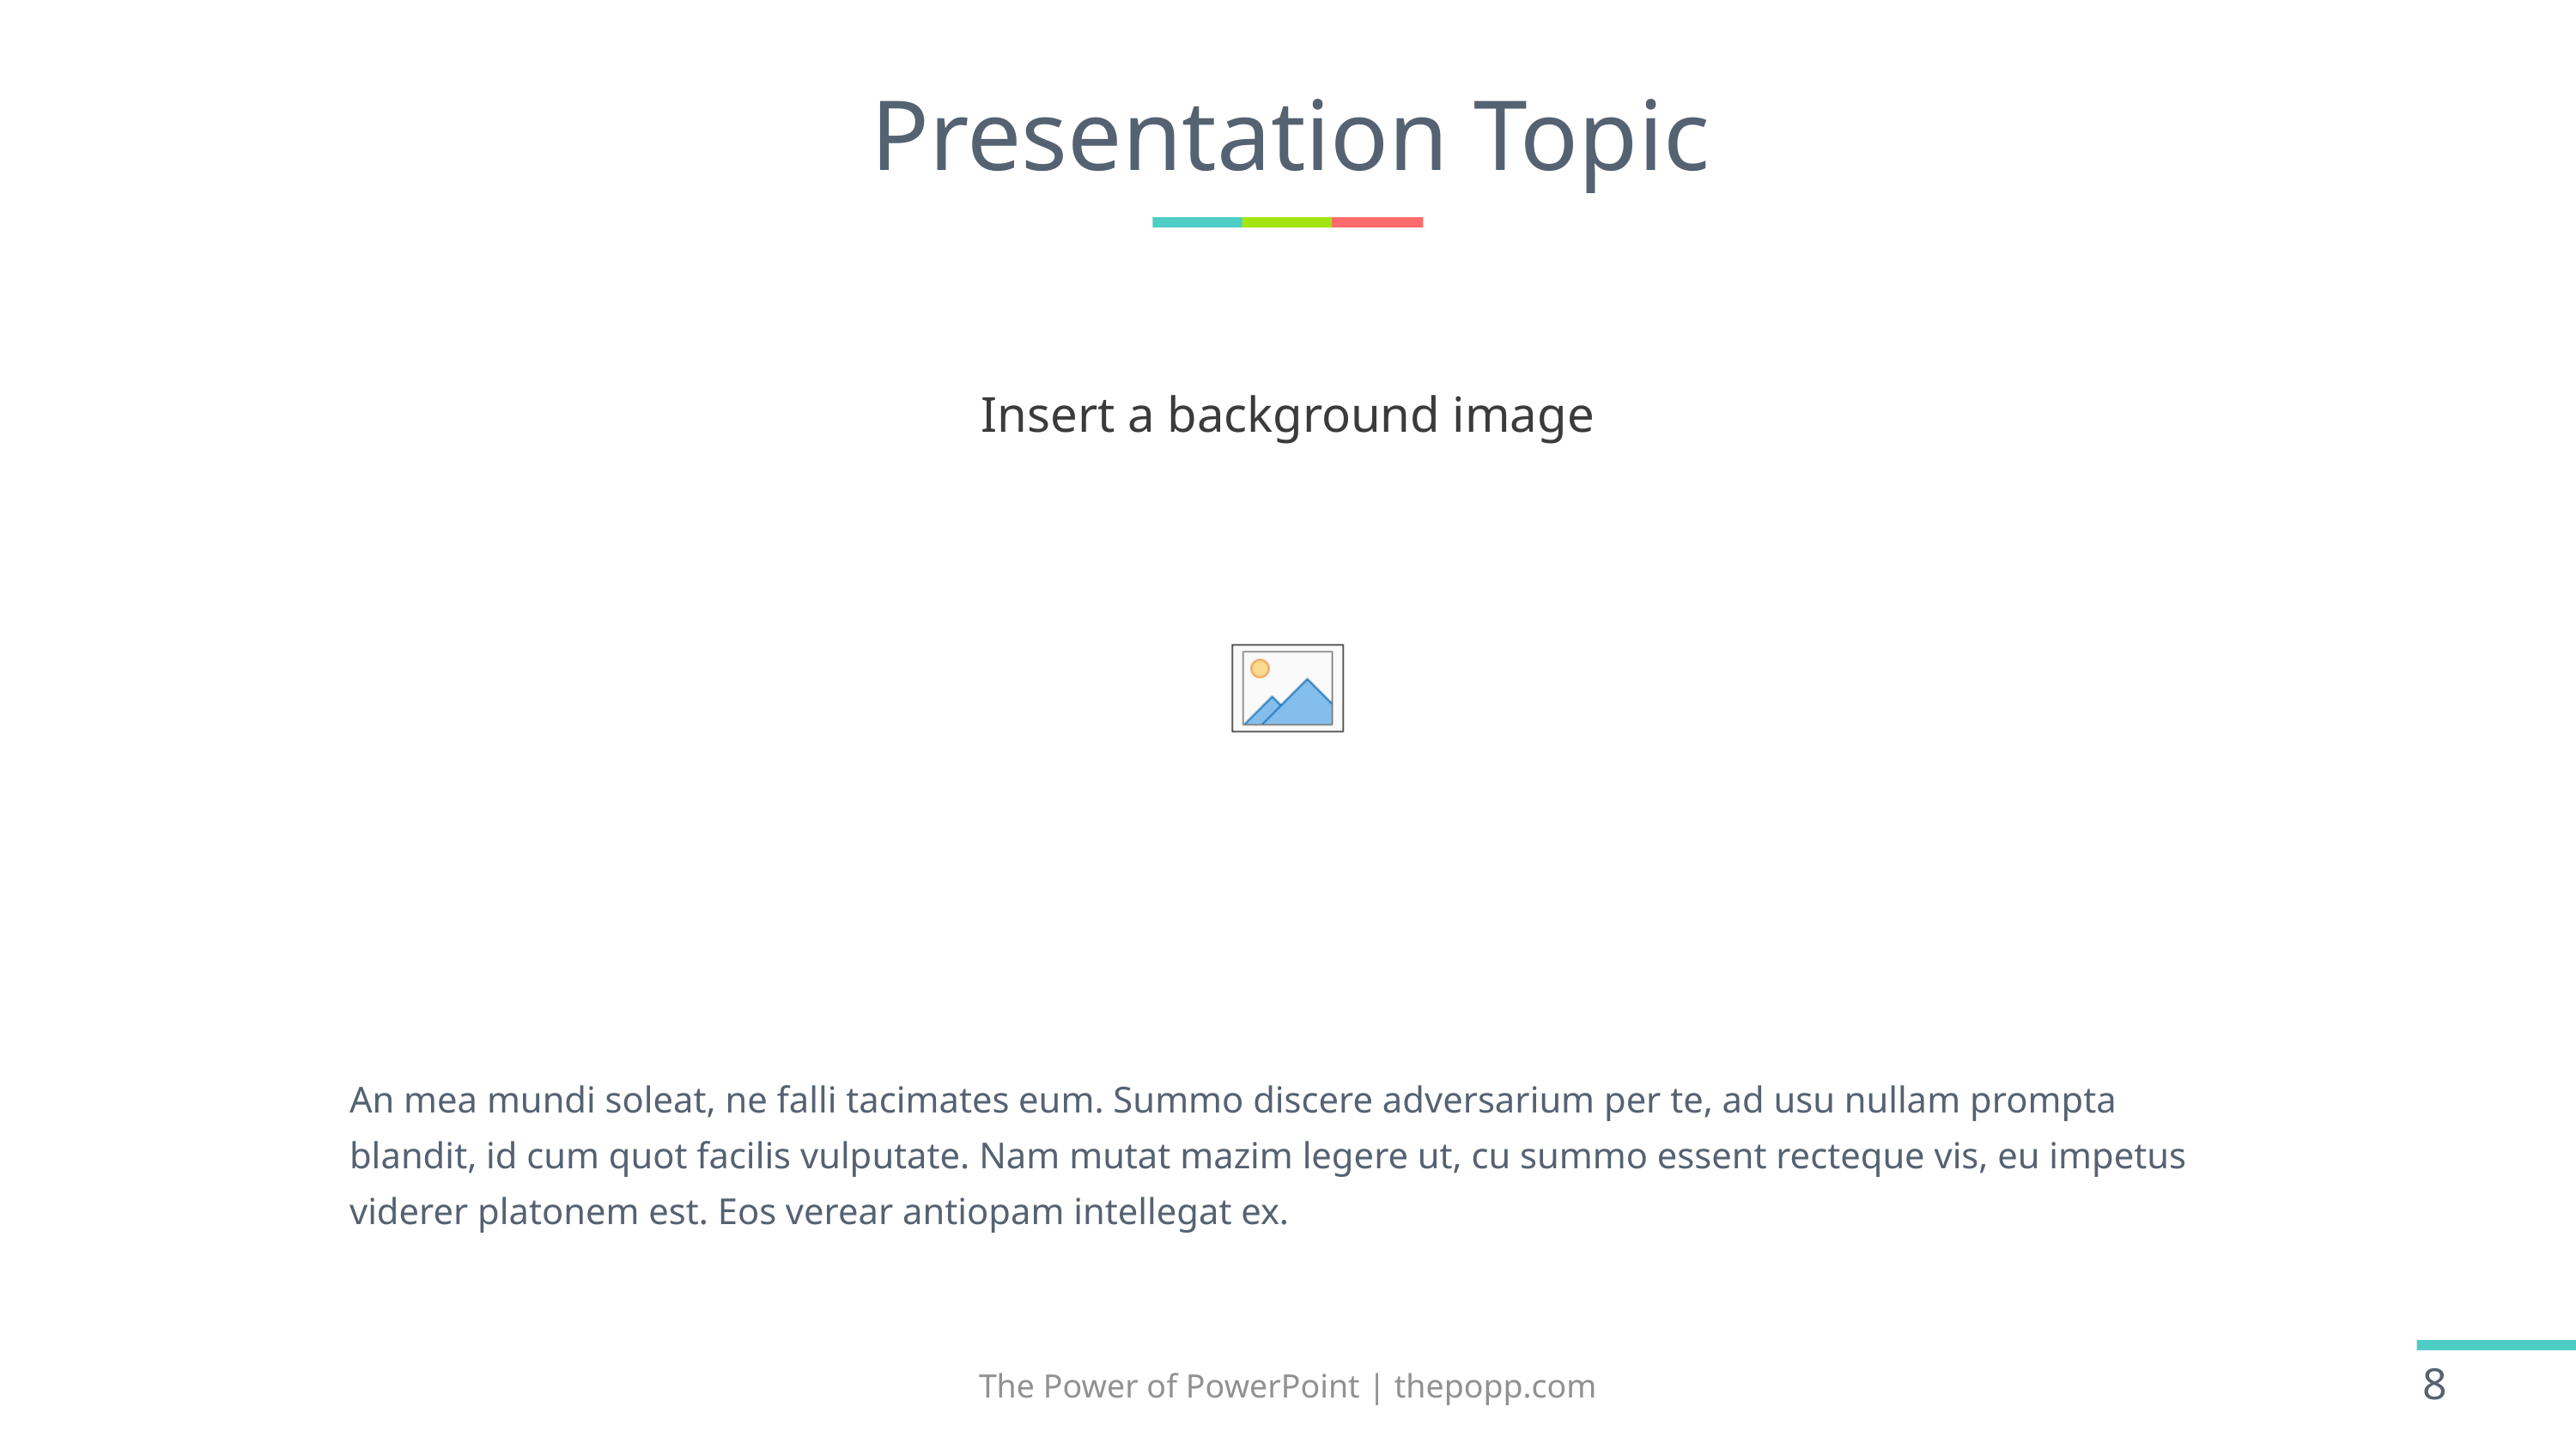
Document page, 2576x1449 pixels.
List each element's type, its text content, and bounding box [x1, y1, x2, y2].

footer The Power of PowerPoint | thepopp.com [853, 1349, 1723, 1427]
list An mea mundi soleat, ne falli tacimates eum. Summo discere adversarium per te, ad usu nullam prompta blandit, id cum quot facilis vulputate. Nam mutat mazim legere ut, cu summo essent recteque vis, eu impetus viderer platonem est. Eos verear antiopam intellegat ex. [337, 1026, 2239, 1270]
slide_number 8 [2409, 1351, 2576, 1421]
picture [0, 378, 2576, 1000]
title Presentation Topic [69, 49, 2512, 230]
